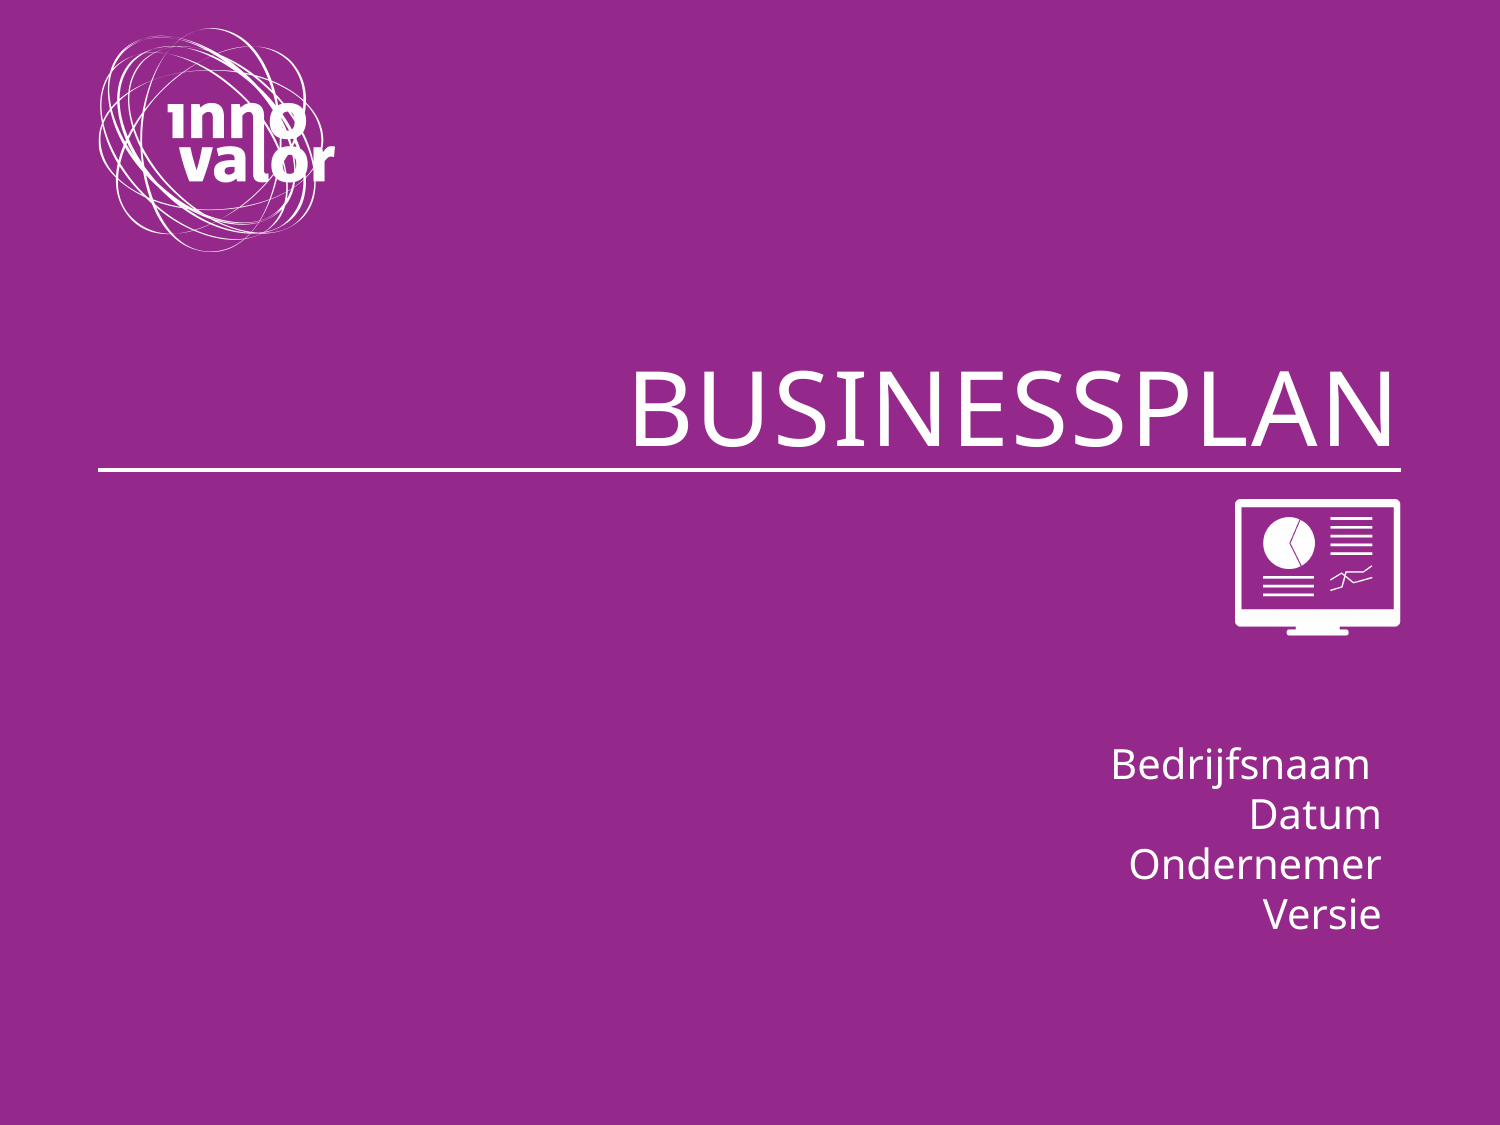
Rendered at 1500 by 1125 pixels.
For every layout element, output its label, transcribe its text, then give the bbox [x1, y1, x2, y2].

picture [98, 28, 335, 252]
title Bedrijfsnaam Datum Ondernemer Versie [103, 730, 1397, 1008]
picture [1208, 492, 1427, 642]
